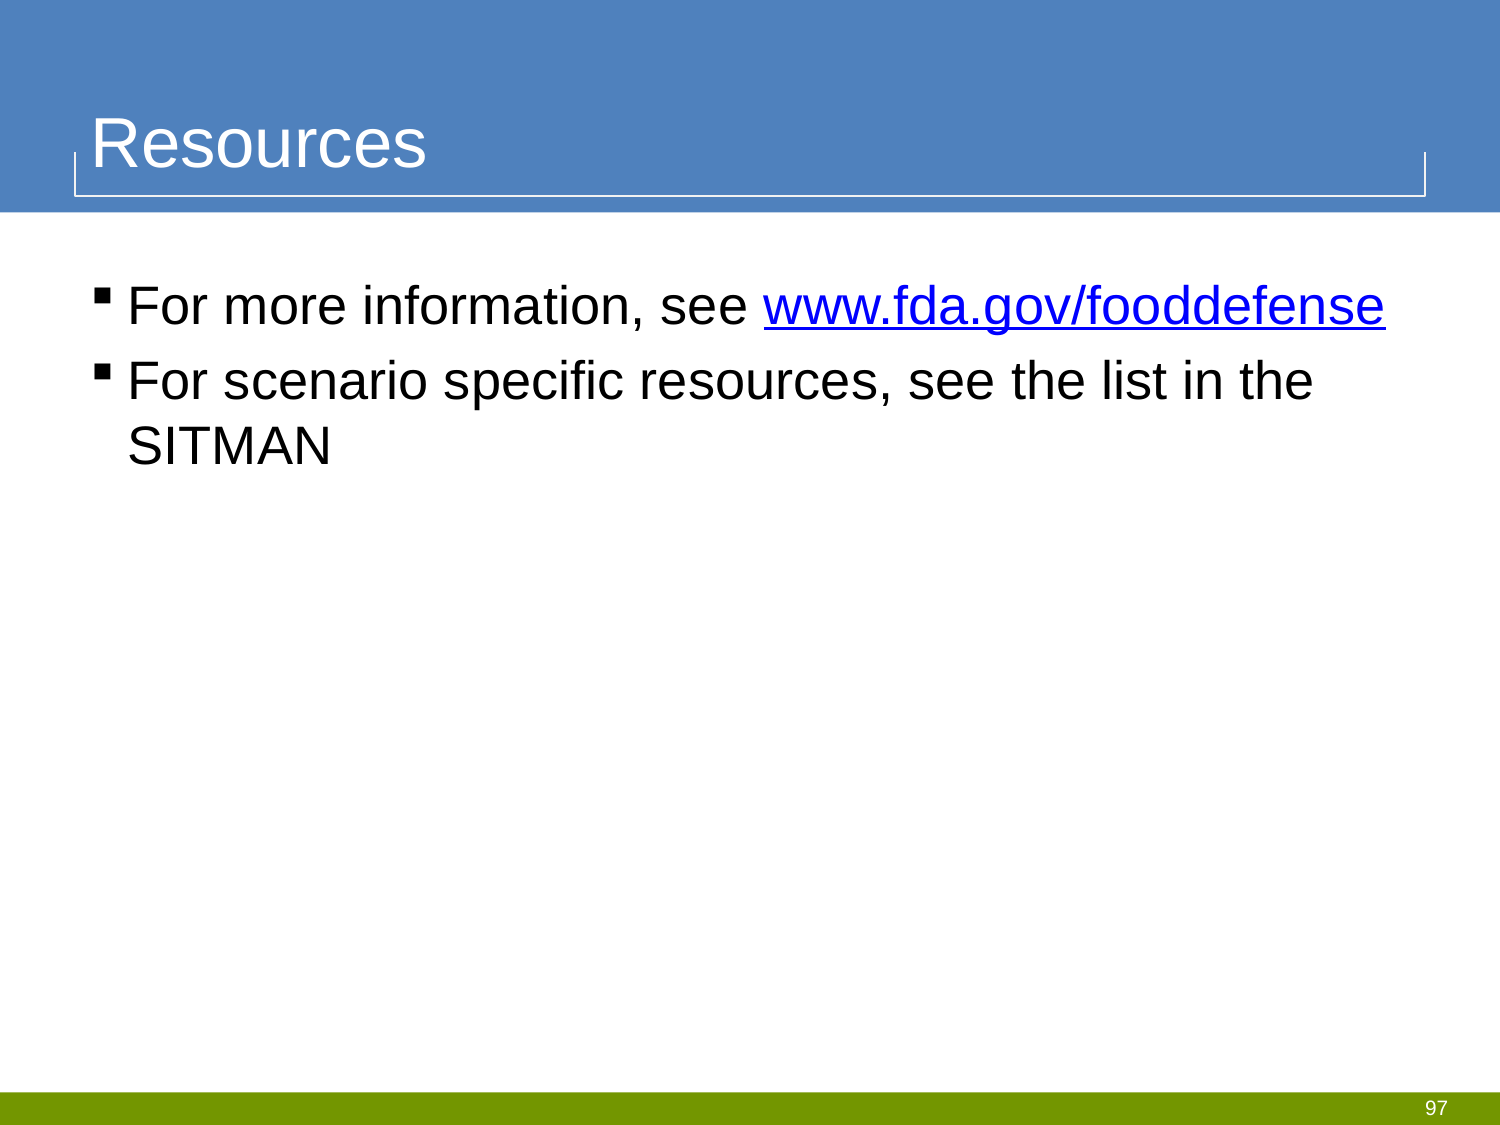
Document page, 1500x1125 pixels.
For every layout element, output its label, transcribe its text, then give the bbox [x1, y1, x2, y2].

title Resources [74, 44, 1426, 233]
list For more information, see www.fda.gov/fooddefense For scenario specific resources, see the list in the SITMAN [74, 262, 1426, 1006]
